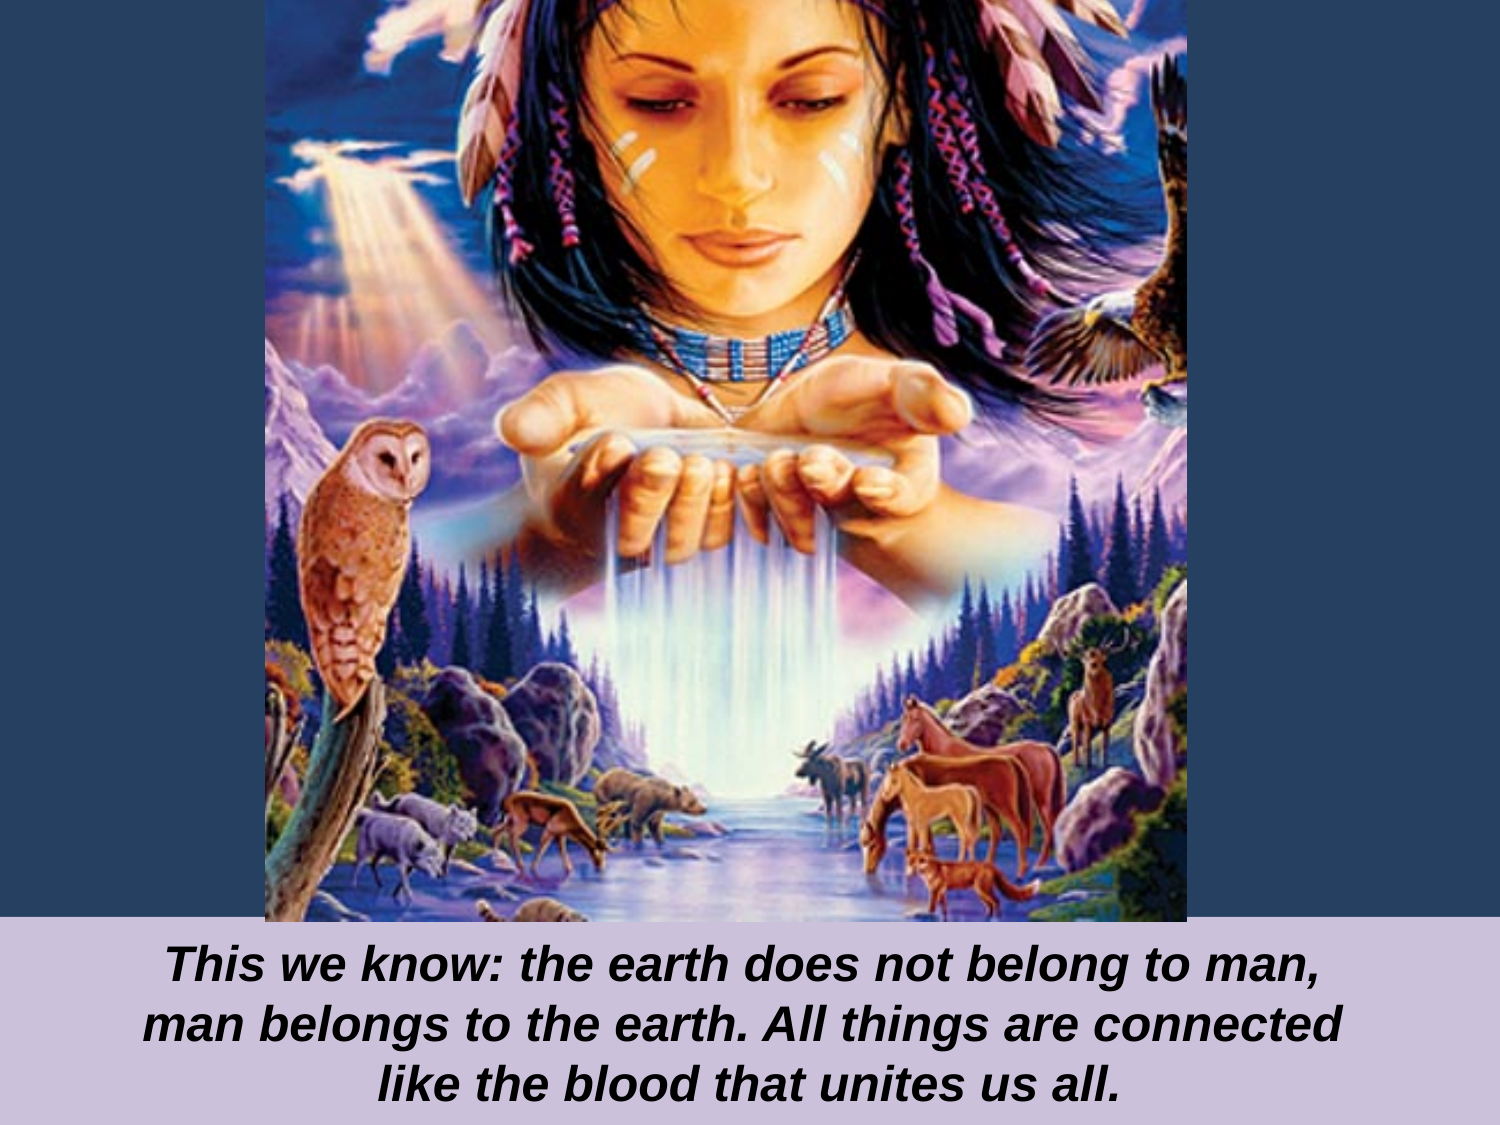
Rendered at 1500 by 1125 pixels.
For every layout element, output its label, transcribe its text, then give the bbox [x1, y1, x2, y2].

title This we know: the earth does not belong to man, man belongs to the earth. All things are connected like the blood that unites us all. [0, 916, 1500, 1125]
picture [265, 0, 1188, 922]
